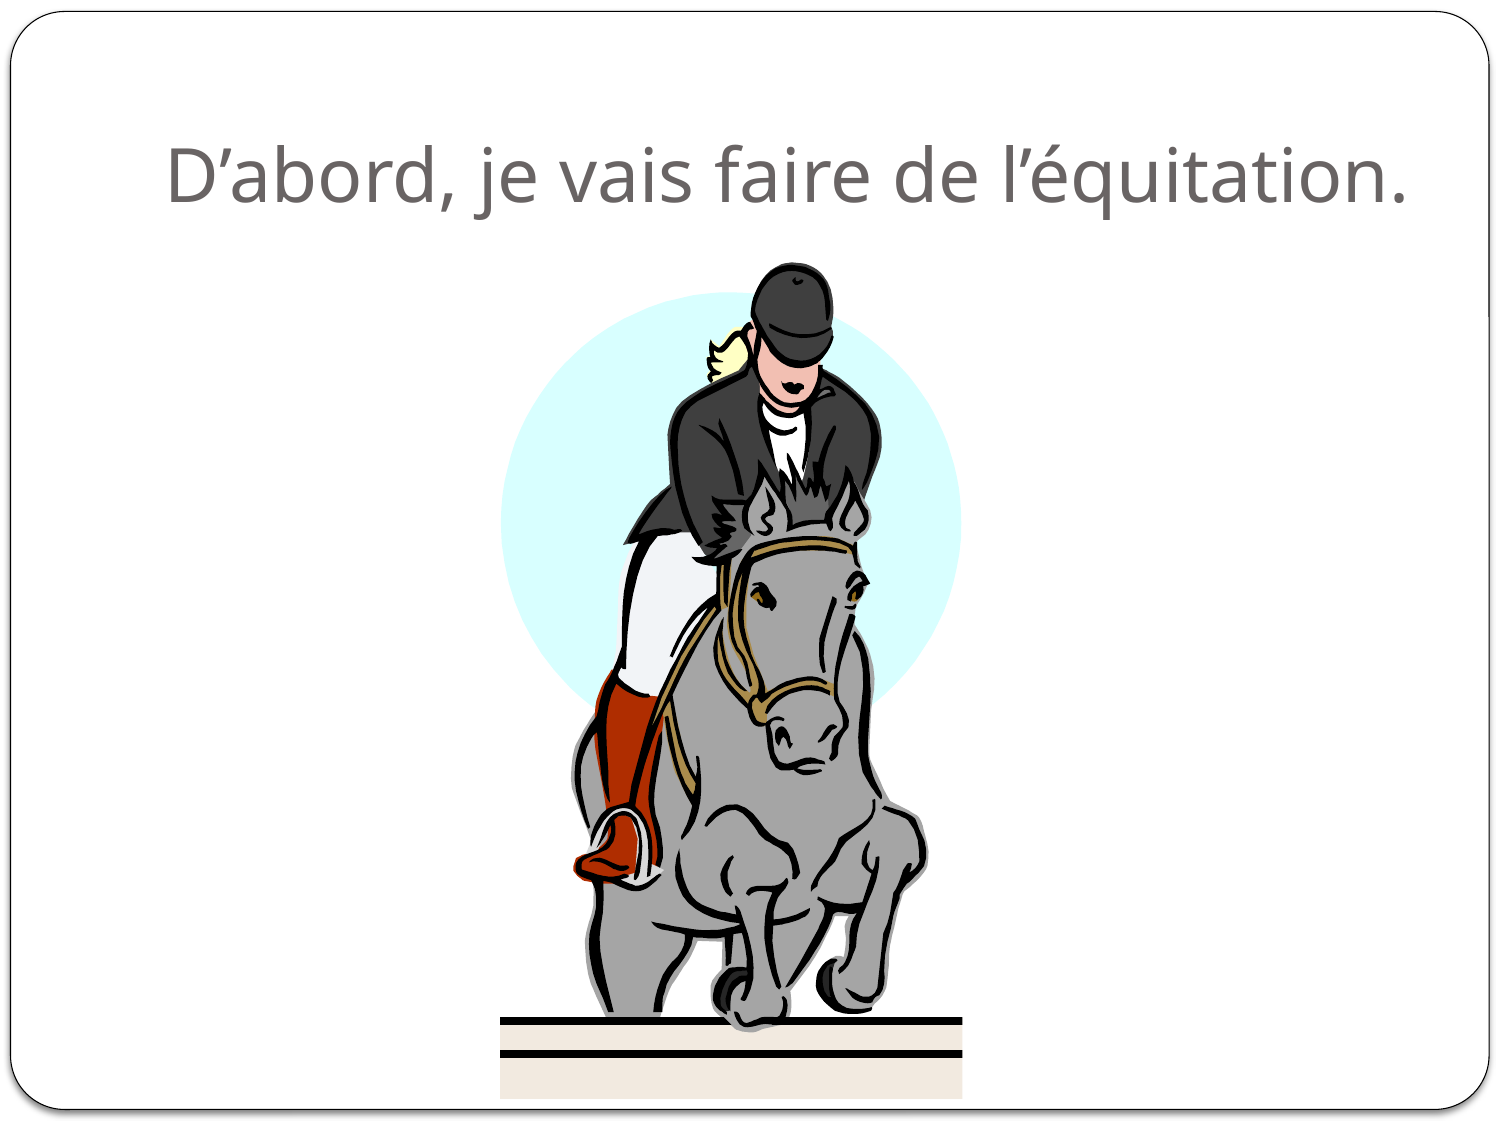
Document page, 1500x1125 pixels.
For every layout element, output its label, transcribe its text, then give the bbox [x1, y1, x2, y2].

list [499, 262, 963, 1099]
title D’abord, je vais faire de l’équitation. [150, 45, 1425, 233]
